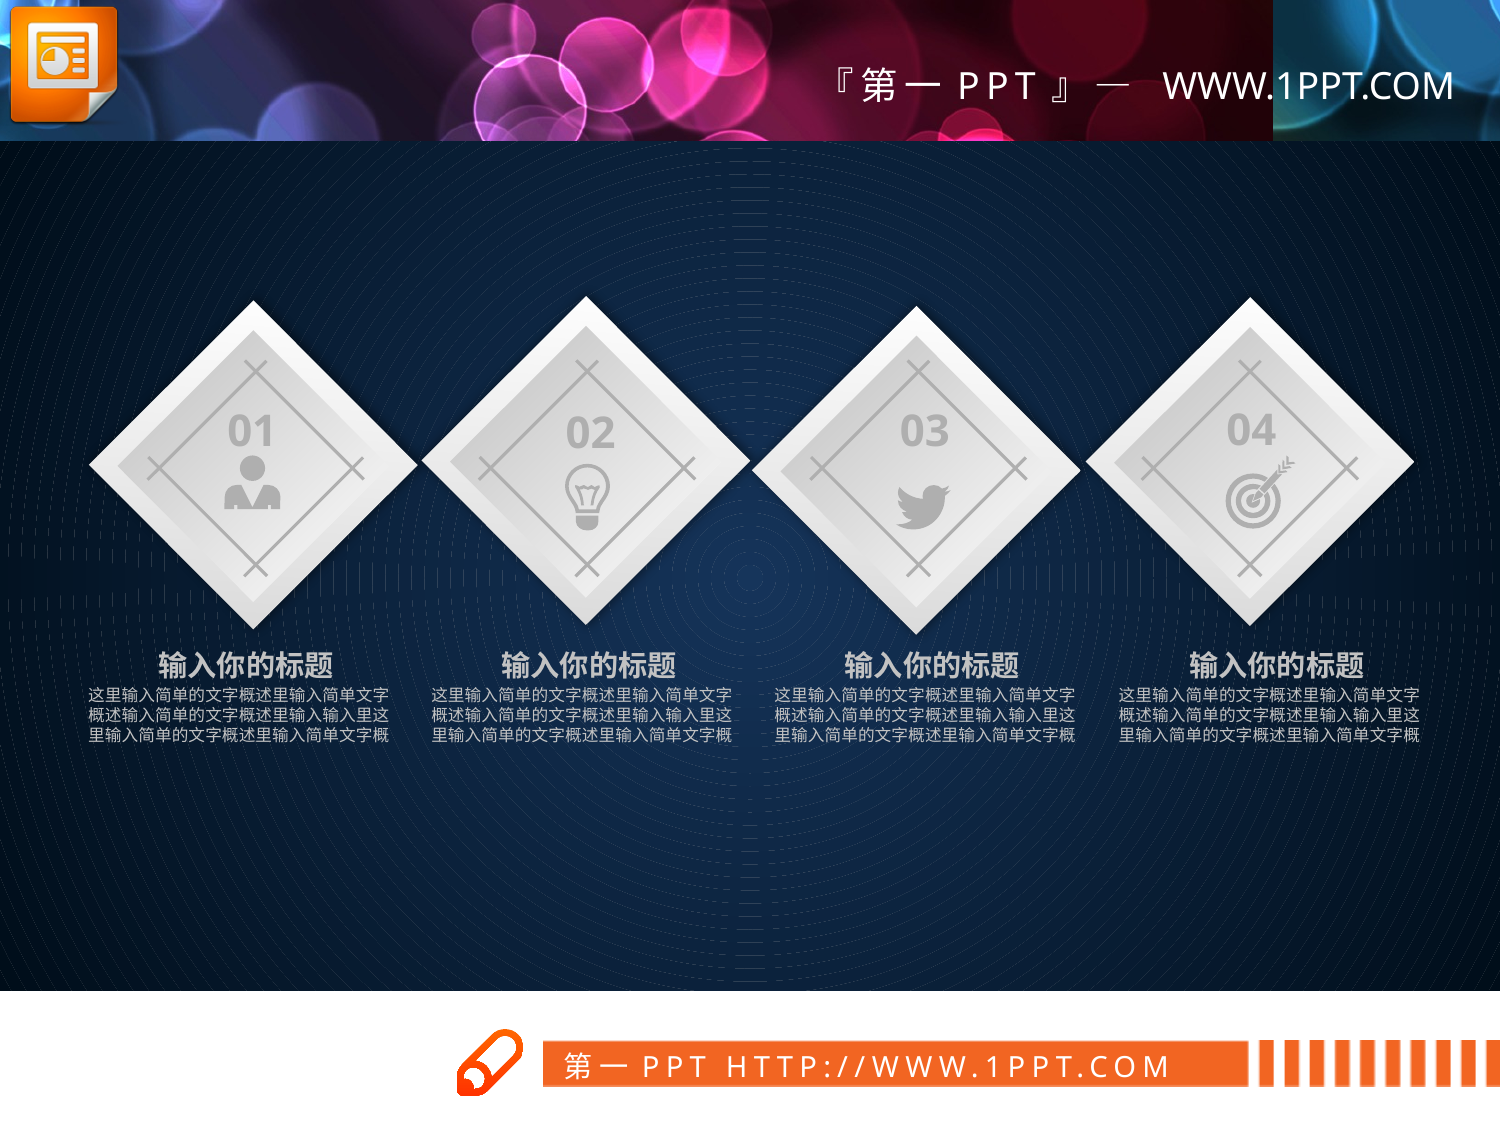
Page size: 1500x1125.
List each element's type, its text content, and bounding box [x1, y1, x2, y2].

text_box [136, 348, 370, 582]
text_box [564, 463, 611, 531]
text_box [502, 384, 672, 554]
text_box 输入你的标题 这里输入简单的文字概述里输入简单文字概述输入简单的文字概述里输入输入里这里输入简单的文字概述里输入简单文字概 [759, 639, 1103, 787]
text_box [1165, 384, 1334, 554]
text_box 输入你的标题 这里输入简单的文字概述里输入简单文字概述输入简单的文字概述里输入输入里这里输入简单的文字概述里输入简单文字概 [1103, 639, 1450, 787]
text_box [1225, 455, 1296, 529]
text_box 输入你的标题 这里输入简单的文字概述里输入简单文字概述输入简单的文字概述里输入输入里这里输入简单的文字概述里输入简单文字概 [73, 639, 416, 787]
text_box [833, 384, 1003, 554]
picture [543, 1040, 1500, 1087]
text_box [799, 353, 1033, 587]
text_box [469, 343, 703, 578]
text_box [224, 455, 281, 510]
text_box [1133, 345, 1367, 579]
text_box 输入你的标题 这里输入简单的文字概述里输入简单文字概述输入简单的文字概述里输入输入里这里输入简单的文字概述里输入简单文字概 [416, 639, 759, 787]
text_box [171, 384, 340, 554]
picture [0, 0, 1500, 141]
